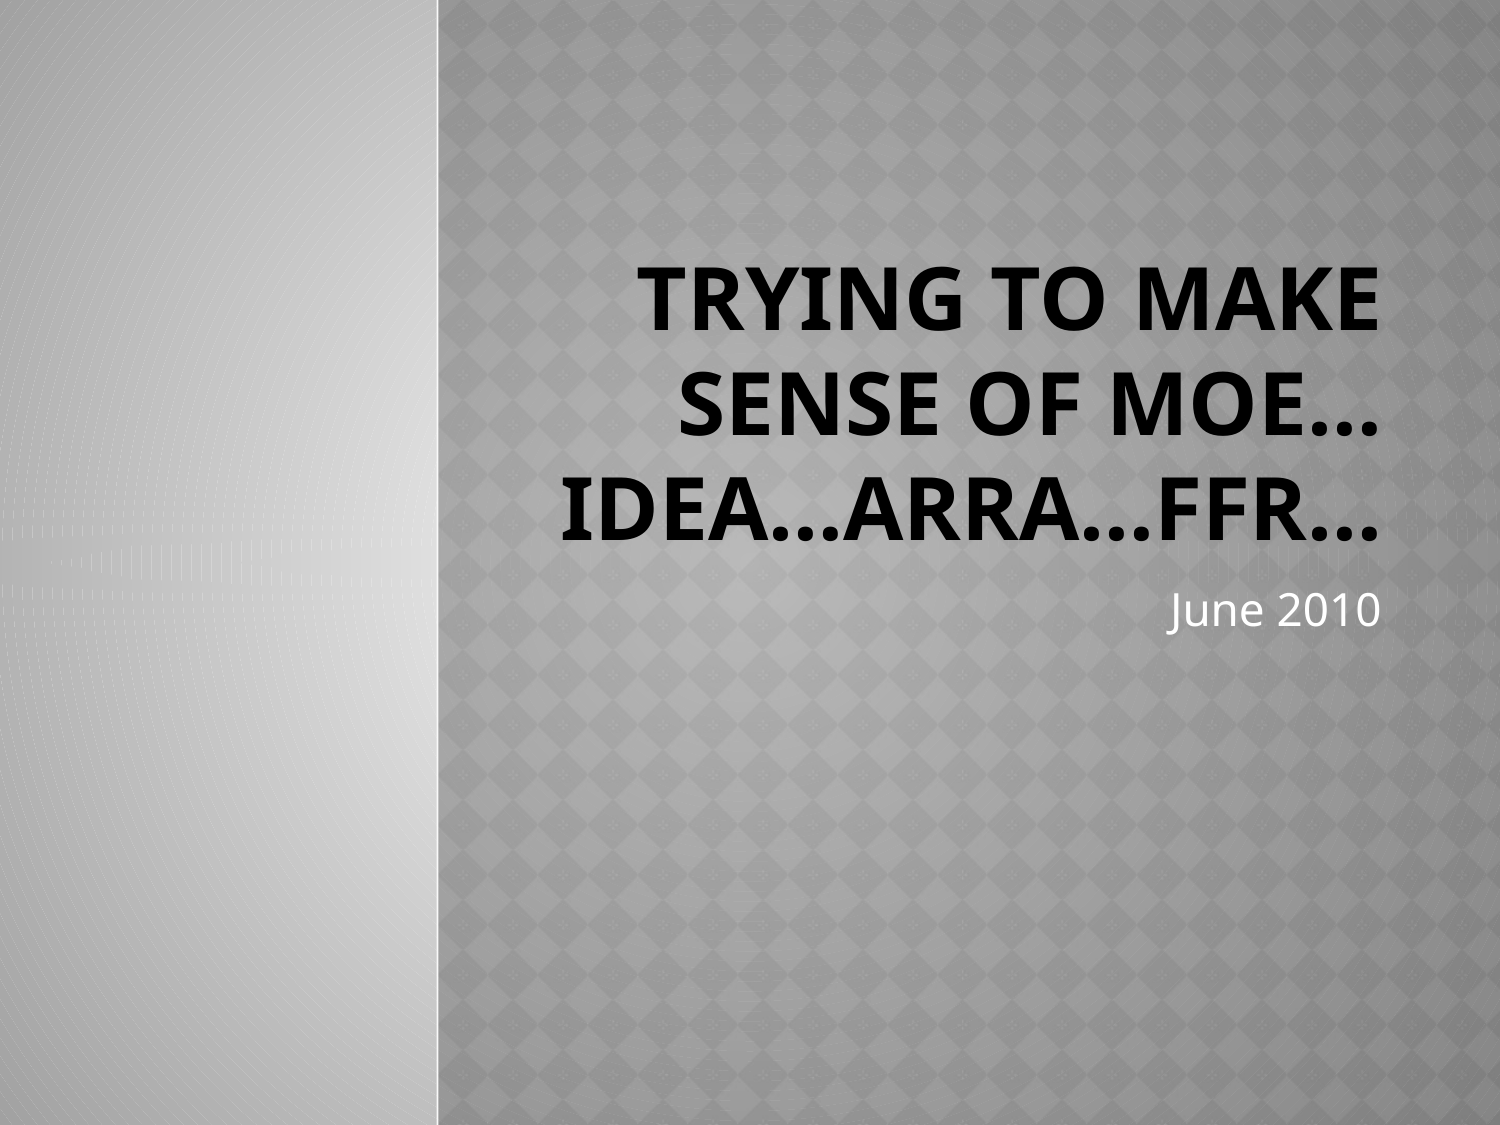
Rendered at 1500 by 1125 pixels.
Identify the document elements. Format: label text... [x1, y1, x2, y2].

title Trying to make sense of MOE…IDEA…ARRA…FFR… [552, 87, 1390, 558]
subtitle June 2010 [550, 580, 1390, 762]
